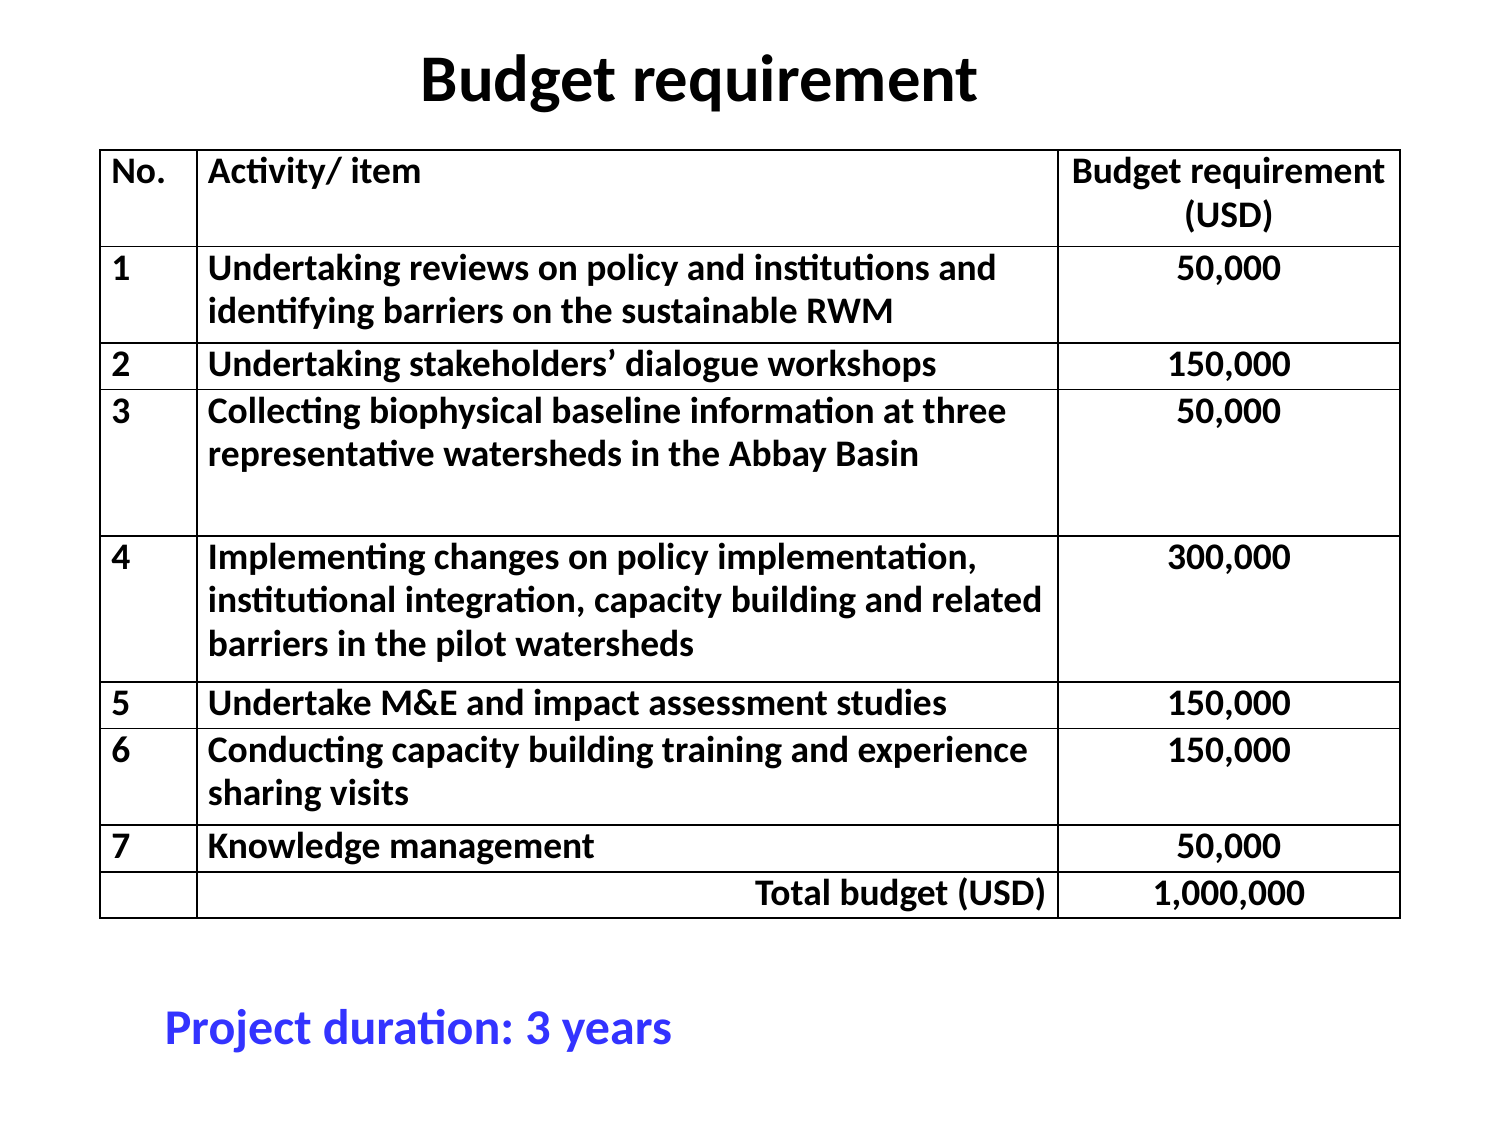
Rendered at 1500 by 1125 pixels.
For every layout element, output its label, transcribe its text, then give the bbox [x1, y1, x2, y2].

text_box Project duration: 3 years [150, 987, 775, 1063]
title Budget requirement [62, 24, 1338, 125]
table_cell 50,000 [1059, 390, 1399, 535]
table_cell 3 [101, 390, 196, 535]
table_cell 50,000 [1059, 826, 1399, 871]
table_cell Undertake M&E and impact assessment studies [198, 683, 1057, 728]
table_cell 150,000 [1059, 683, 1399, 728]
table_cell Conducting capacity building training and experience sharing visits [198, 729, 1057, 824]
table_cell 300,000 [1059, 537, 1399, 681]
table_cell Collecting biophysical baseline information at three representative watersheds in the Abbay Basin [198, 390, 1057, 535]
table_cell 1,000,000 [1059, 873, 1399, 917]
table_cell Implementing changes on policy implementation, institutional integration, capacity building and related barriers in the pilot watersheds [198, 537, 1057, 681]
table_header Activity/ item [198, 151, 1057, 246]
table_cell Undertaking reviews on policy and institutions and identifying barriers on the sustainable RWM [198, 247, 1057, 342]
table_cell 50,000 [1059, 247, 1399, 342]
table_cell 5 [101, 683, 196, 728]
table_cell Knowledge management [198, 826, 1057, 871]
table_cell 1 [101, 247, 196, 342]
table_cell [101, 873, 196, 917]
table_cell 4 [101, 537, 196, 681]
table_cell 2 [101, 344, 196, 389]
table_cell 150,000 [1059, 729, 1399, 824]
table_cell Undertaking stakeholders’ dialogue workshops [198, 344, 1057, 389]
table_cell 6 [101, 729, 196, 824]
table_cell 7 [101, 826, 196, 871]
table_header No. [101, 151, 196, 246]
table_cell 150,000 [1059, 344, 1399, 389]
table_cell Total budget (USD) [198, 873, 1057, 917]
table_header Budget requirement (USD) [1059, 151, 1399, 246]
